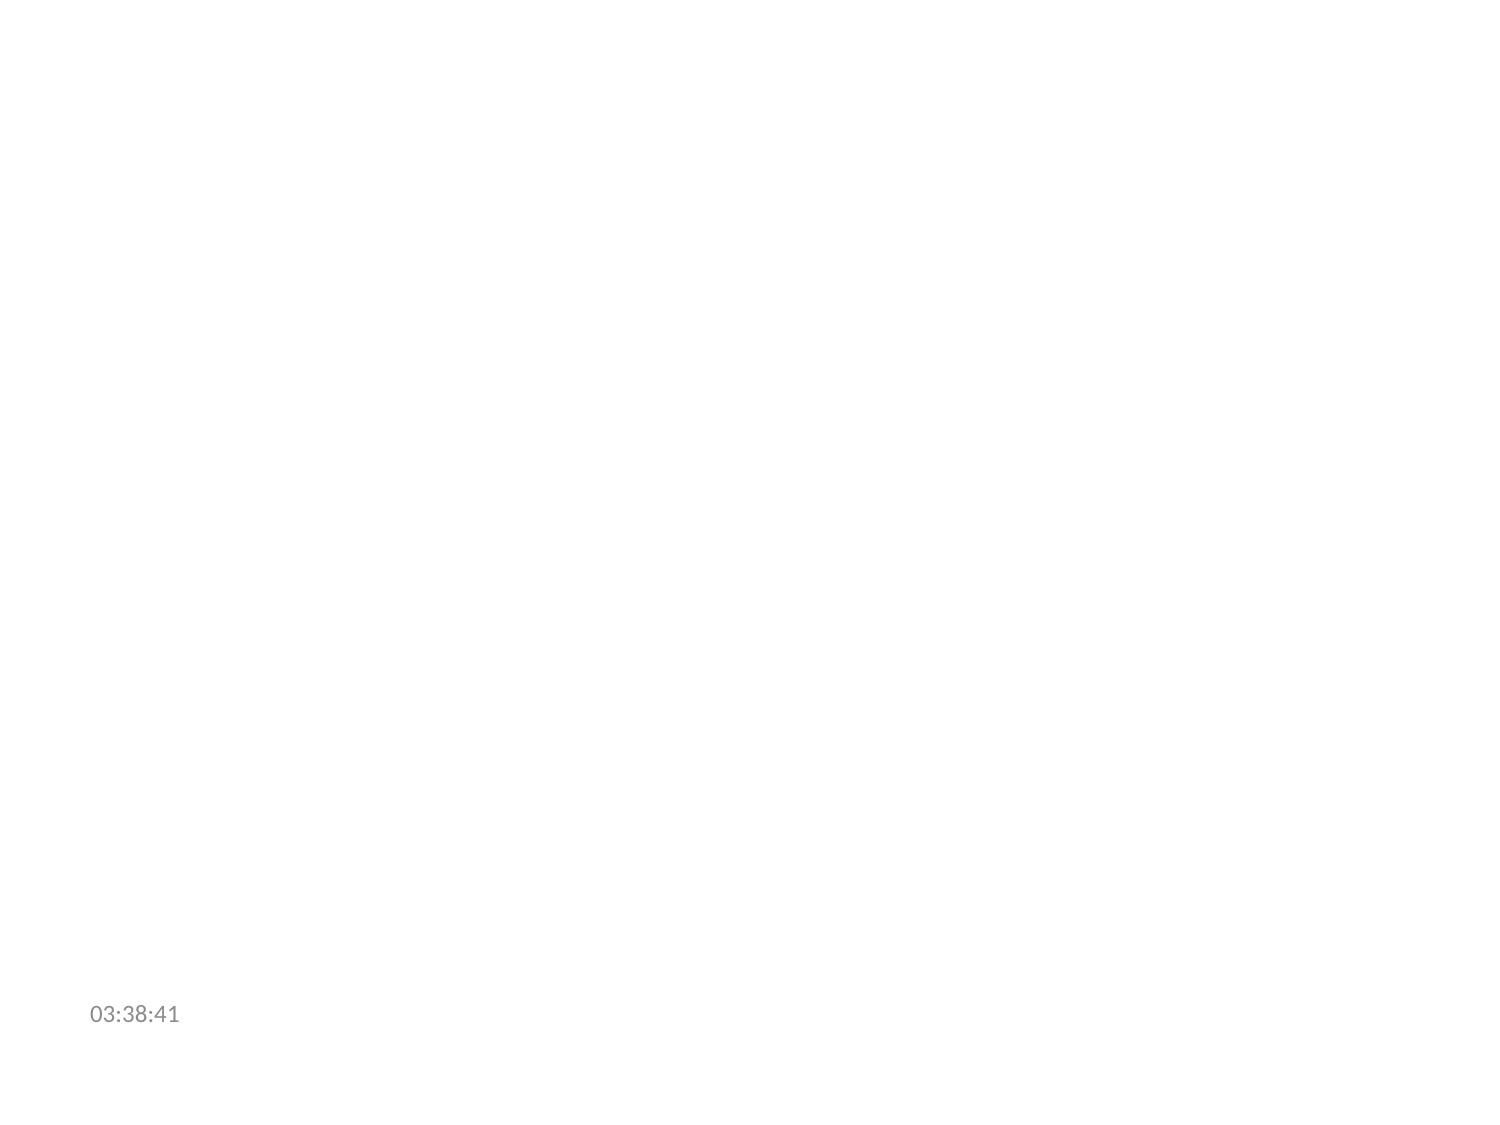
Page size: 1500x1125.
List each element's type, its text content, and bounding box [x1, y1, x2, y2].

text_box 15:35:09 [75, 982, 425, 1043]
